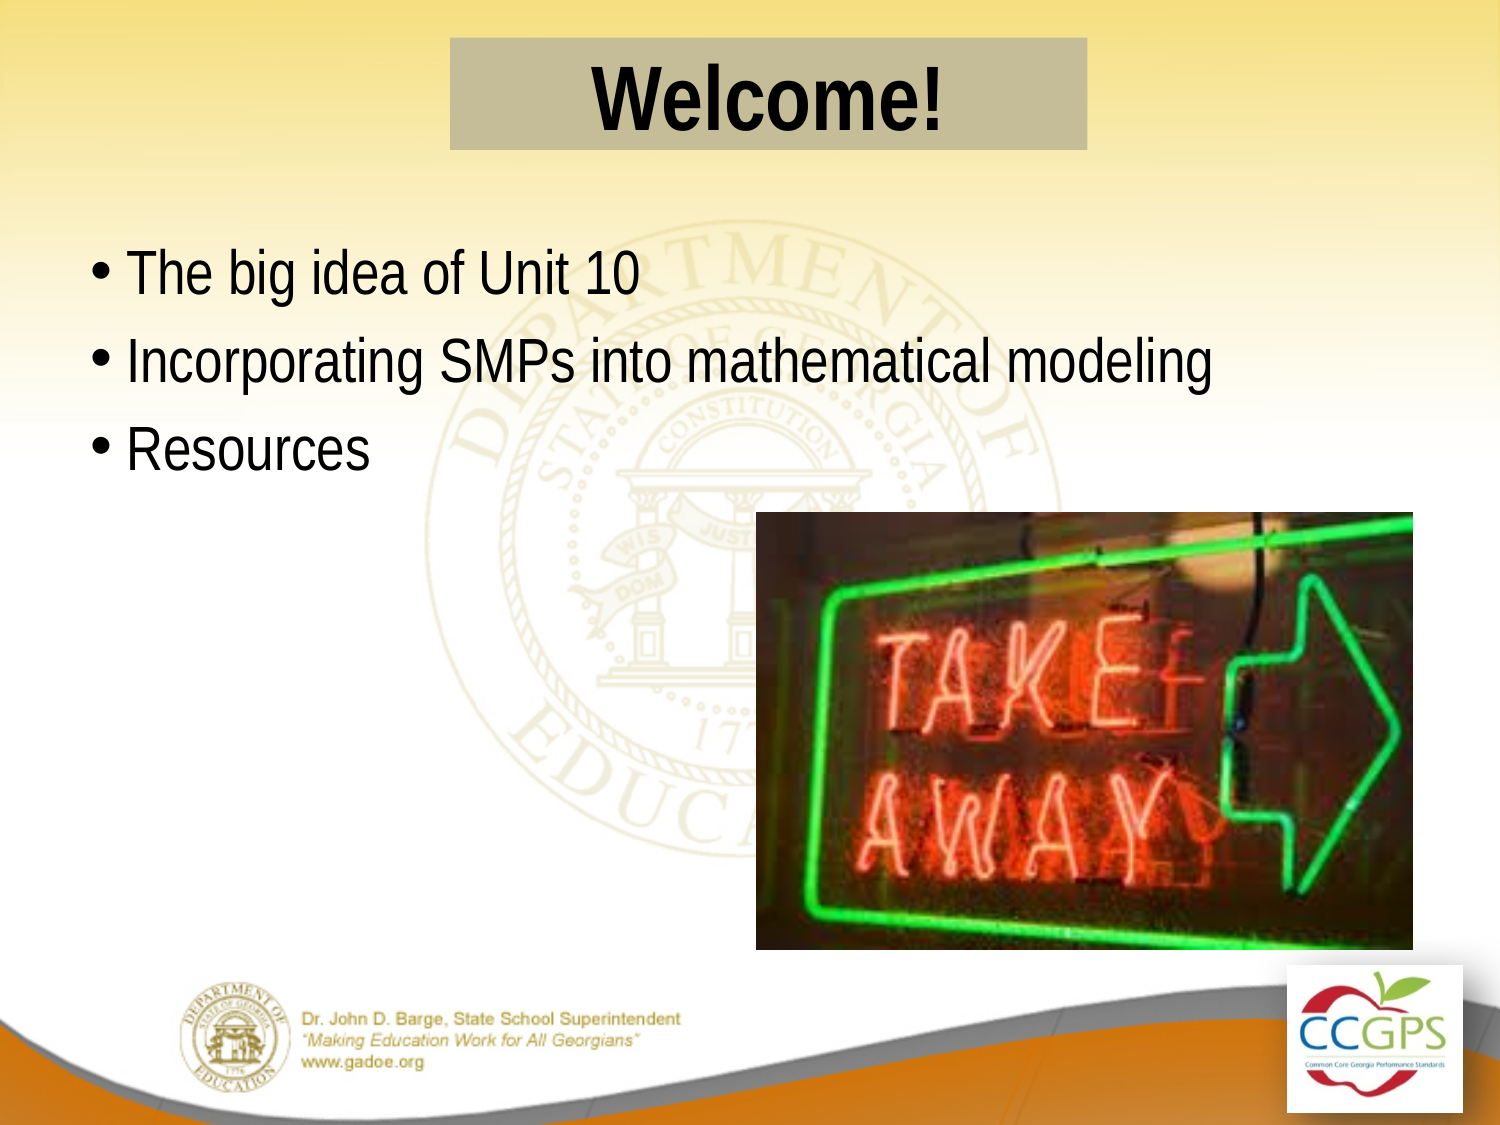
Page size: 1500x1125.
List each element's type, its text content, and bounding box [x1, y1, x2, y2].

title Welcome! [449, 37, 1088, 151]
subtitle The big idea of Unit 10 Incorporating SMPs into mathematical modeling Resources [0, 224, 1463, 613]
picture [0, 0, 1500, 1125]
